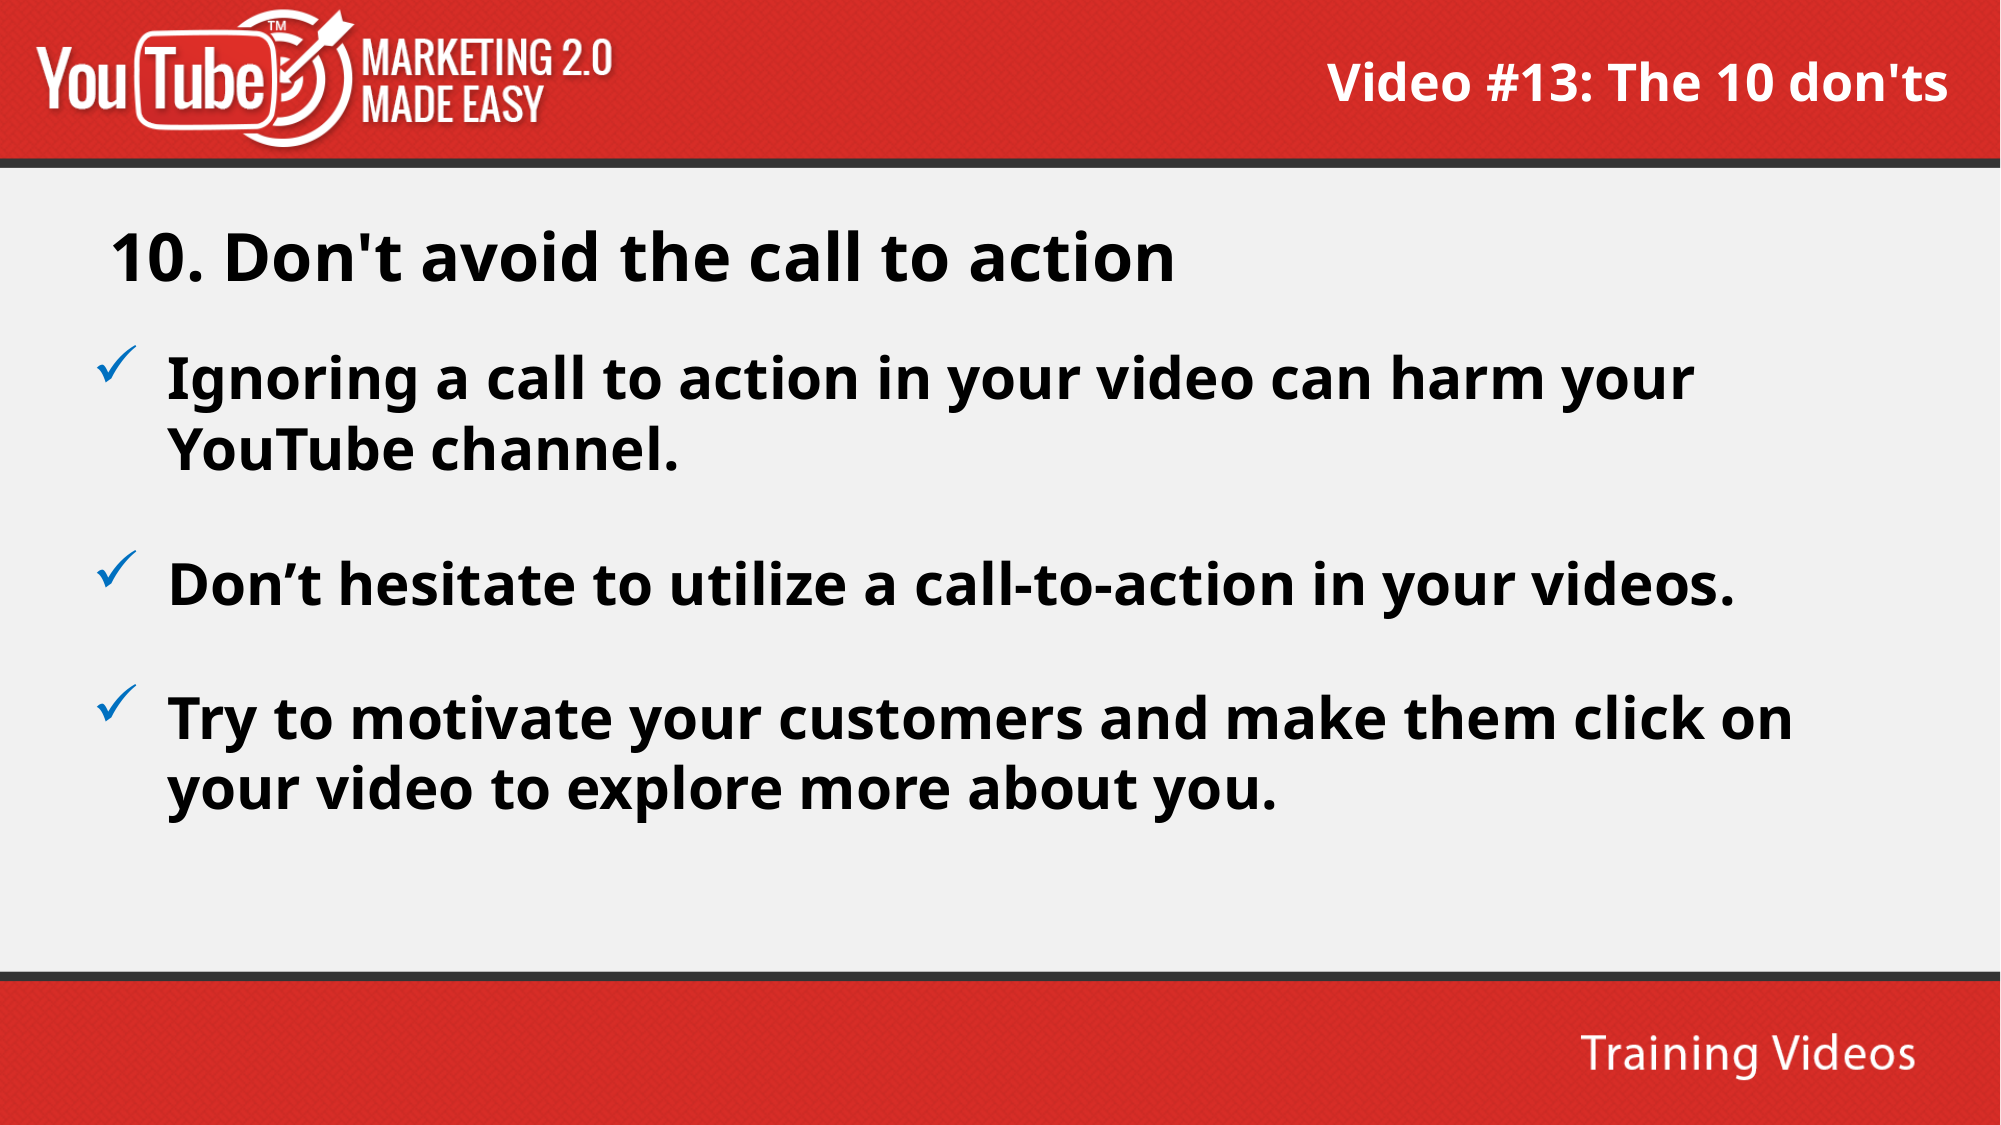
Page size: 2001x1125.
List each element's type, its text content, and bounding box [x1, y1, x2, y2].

text_box 10. Don't avoid the call to action [77, 207, 1915, 303]
picture [0, 0, 2001, 1125]
text_box Try to motivate your customers and make them click on your video to explore more about you. [77, 673, 1930, 829]
text_box Video #13: The 10 don'ts [899, 41, 1979, 119]
text_box Ignoring a call to action in your video can harm your YouTube channel. [77, 334, 1933, 489]
text_box Don’t hesitate to utilize a call-to-action in your videos. [77, 539, 1930, 625]
